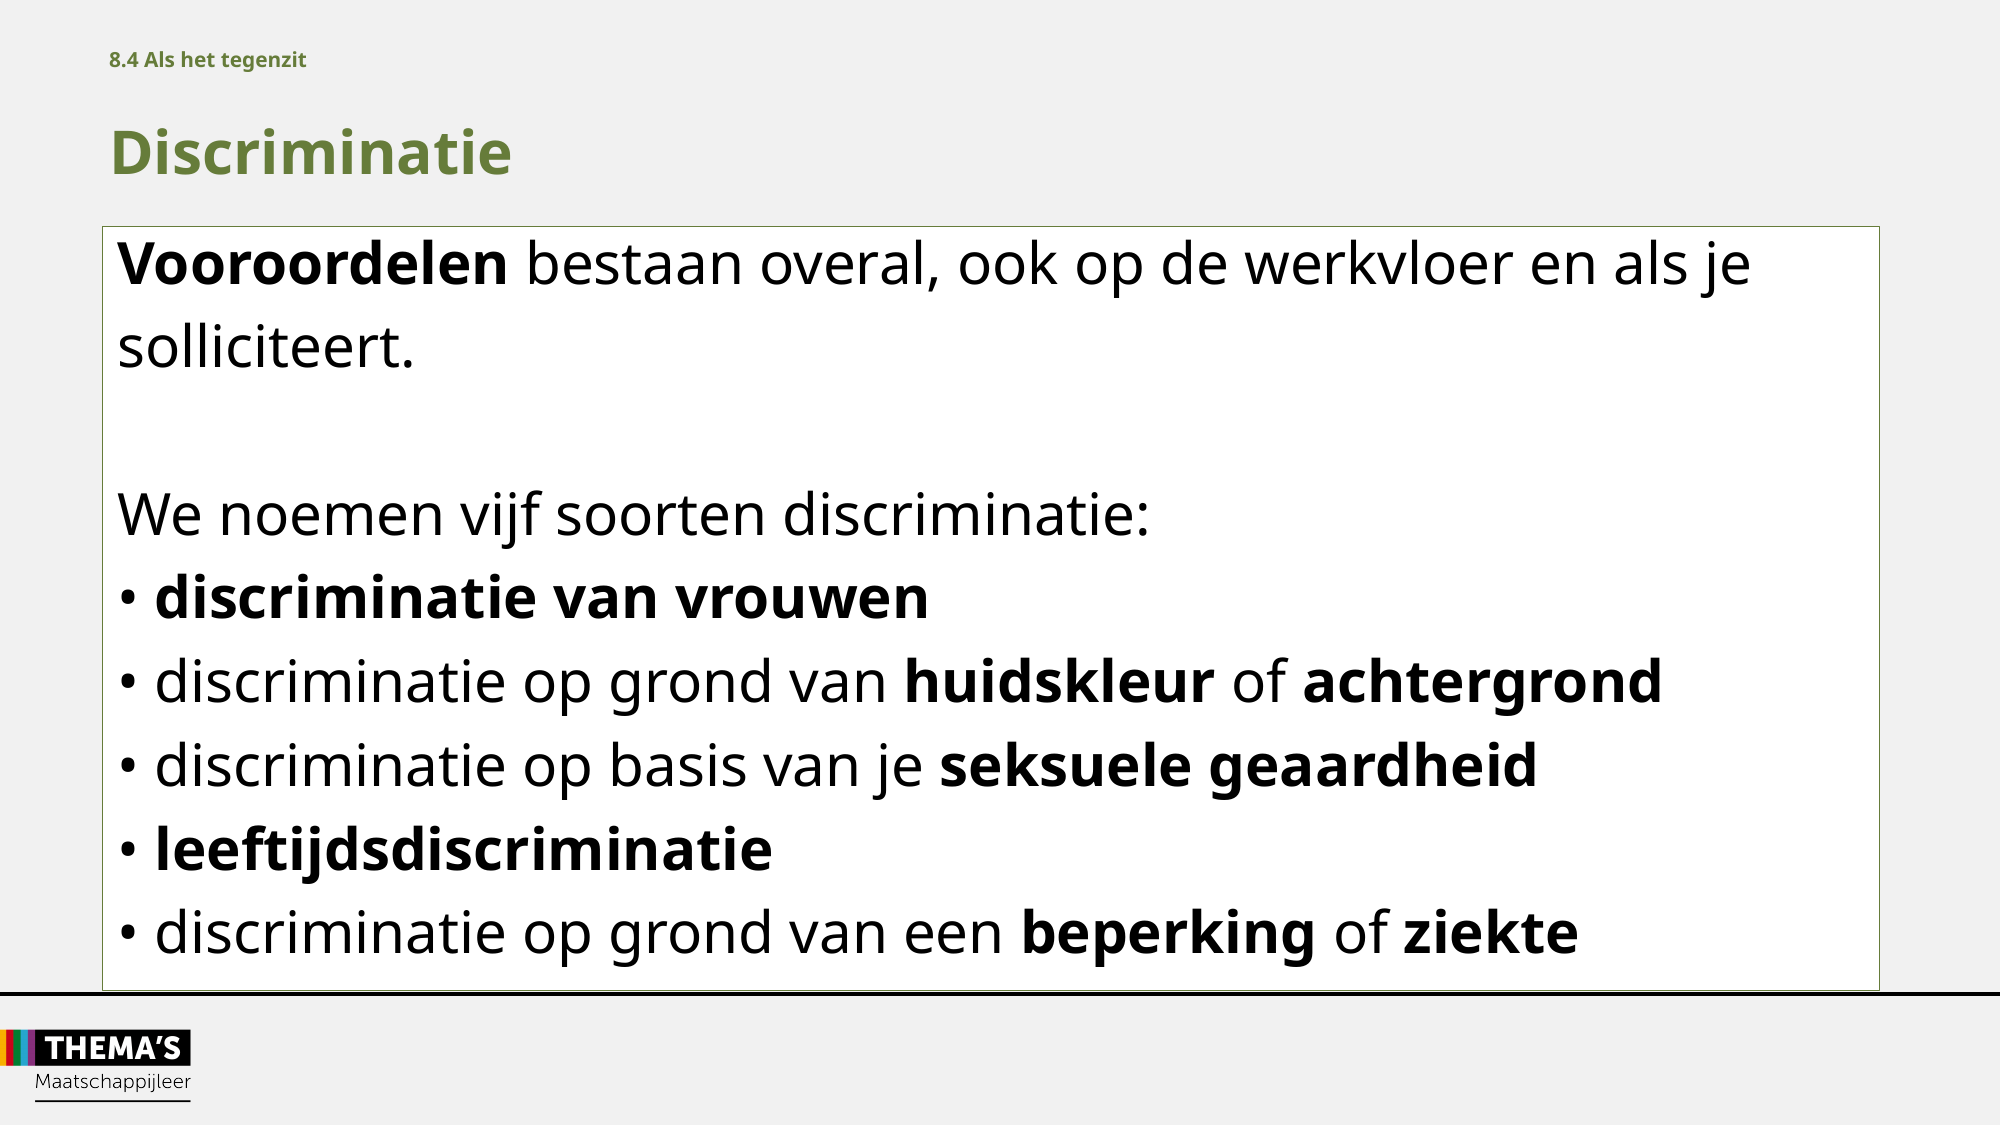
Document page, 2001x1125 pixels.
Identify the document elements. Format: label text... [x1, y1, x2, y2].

list Vooroordelen bestaan overal, ook op de werkvloer en als je solliciteert. We noemen vijf soorten discriminatie: • discriminatie van vrouwen • discriminatie op grond van huidskleur of achtergrond • discriminatie op basis van je seksuele geaardheid • leeftijdsdiscriminatie • discriminatie op grond van een beperking of ziekte [102, 226, 1880, 991]
list 8.4 Als het tegenzit [94, 33, 941, 88]
list Discriminatie [94, 114, 1879, 205]
picture [0, 993, 203, 1125]
